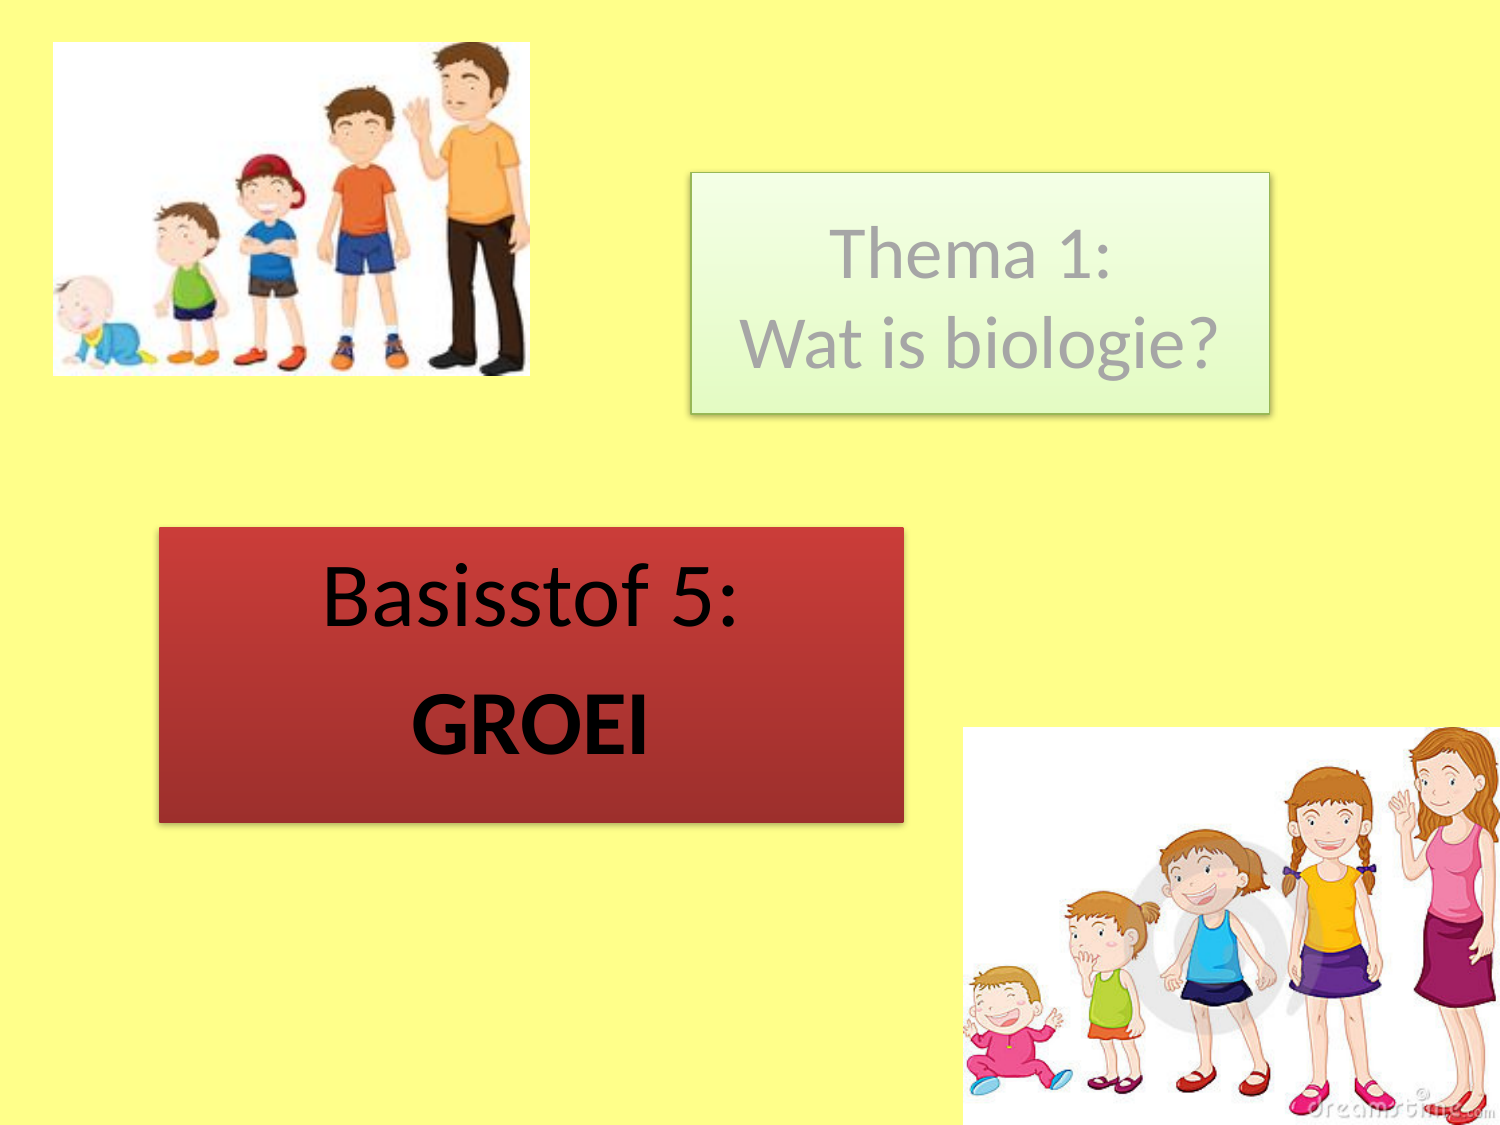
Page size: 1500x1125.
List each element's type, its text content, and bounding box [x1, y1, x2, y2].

picture [963, 727, 1500, 1125]
subtitle Basisstof 5: GROEI [159, 527, 904, 823]
title Thema 1: Wat is biologie? [690, 172, 1270, 415]
picture [52, 42, 530, 376]
